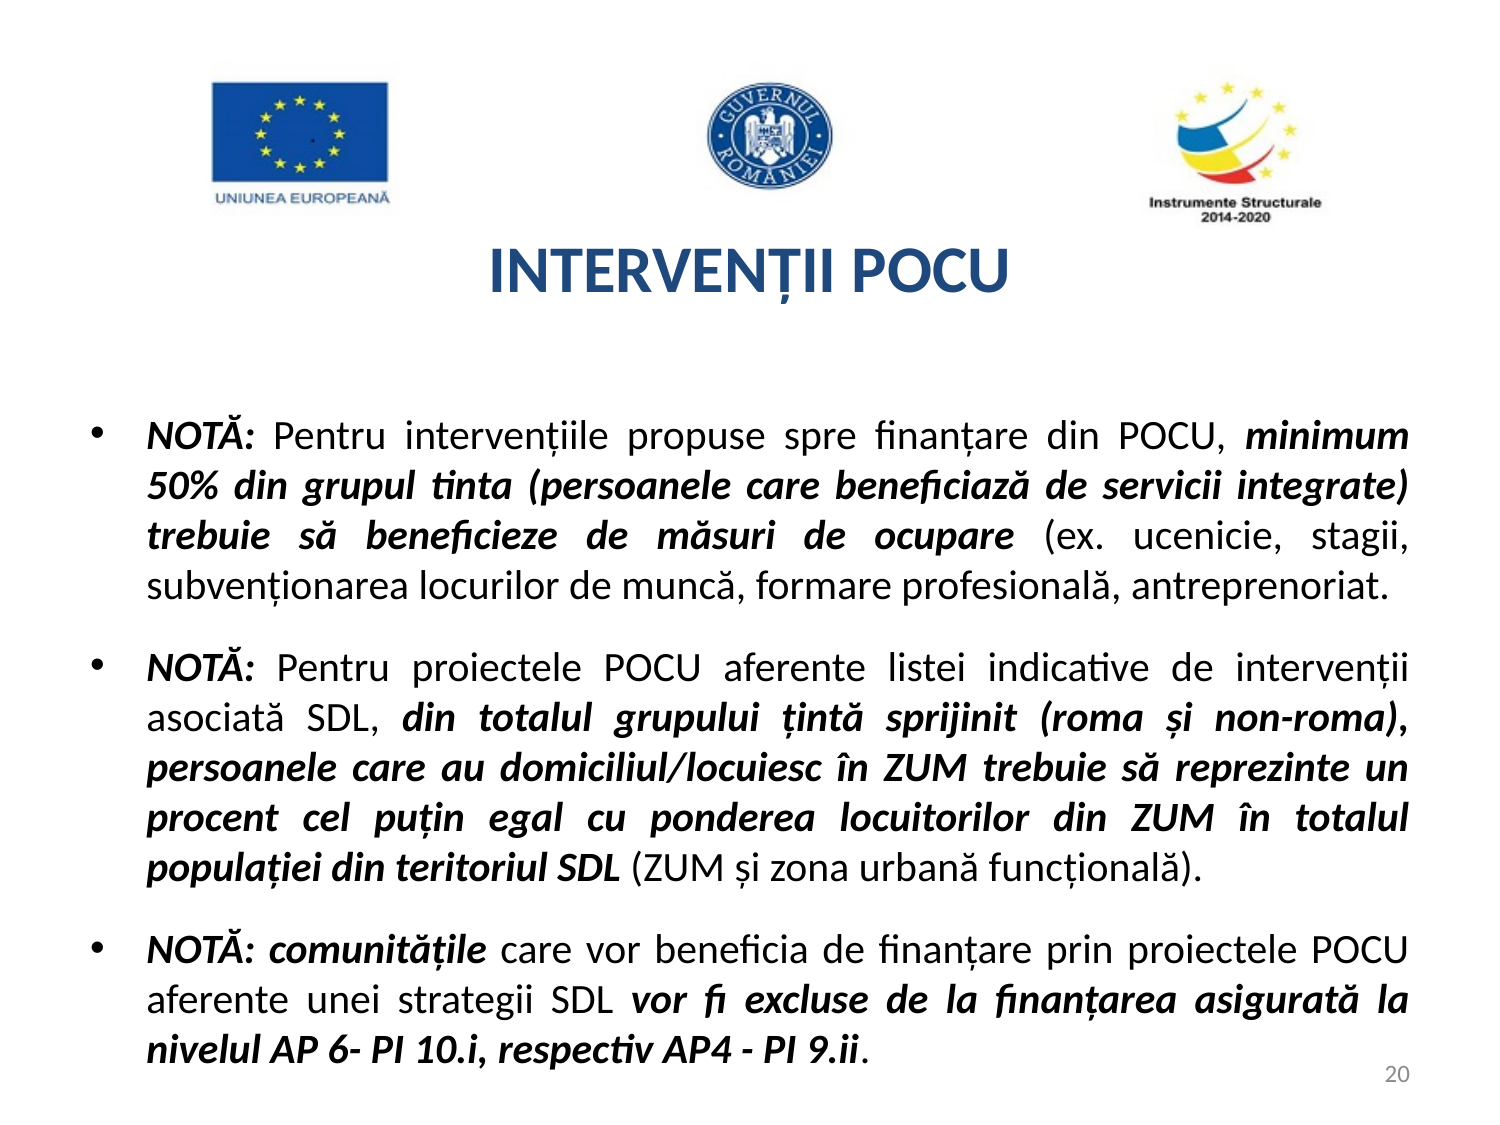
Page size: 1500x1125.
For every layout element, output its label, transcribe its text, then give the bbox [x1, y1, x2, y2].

list NOTĂ: Pentru intervențiile propuse spre finanțare din POCU, minimum 50% din grupul tinta (persoanele care beneficiază de servicii integrate) trebuie să beneficieze de măsuri de ocupare (ex. ucenicie, stagii, subvenționarea locurilor de muncă, formare profesională, antreprenoriat. NOTĂ: Pentru proiectele POCU aferente listei indicative de intervenții asociată SDL, din totalul grupului țintă sprijinit (roma și non-roma), persoanele care au domiciliul/locuiesc în ZUM trebuie să reprezinte un procent cel puțin egal cu ponderea locuitorilor din ZUM în totalul populației din teritoriul SDL (ZUM și zona urbană funcțională). NOTĂ: comunitățile care vor beneficia de finanțare prin proiectele POCU aferente unei strategii SDL vor fi excluse de la finanțarea asigurată la nivelul AP 6- PI 10.i, respectiv AP4 - PI 9.ii. [75, 399, 1425, 1113]
slide_number 20 [1074, 1042, 1425, 1103]
picture [75, 37, 1425, 224]
title INTERVENȚII POCU [75, 224, 1425, 388]
